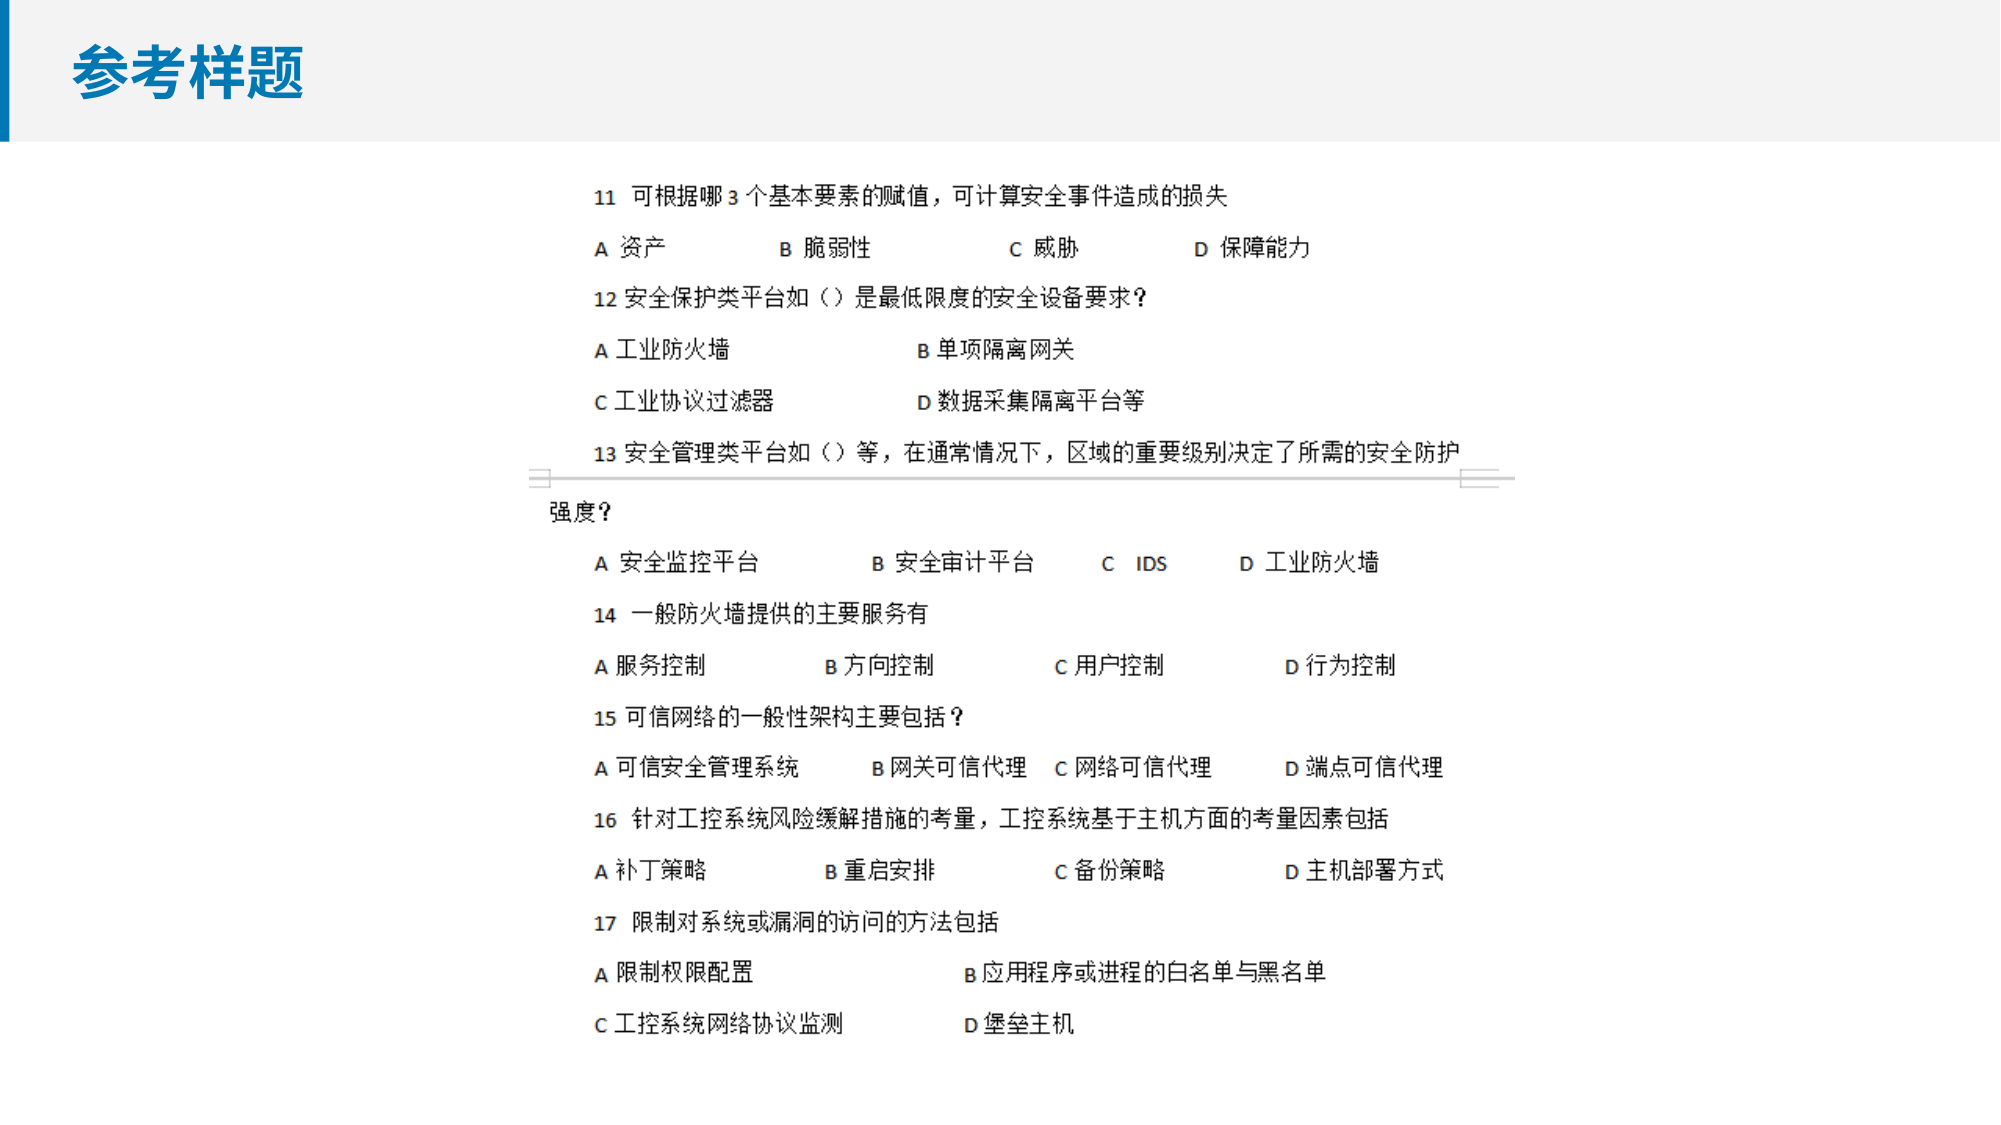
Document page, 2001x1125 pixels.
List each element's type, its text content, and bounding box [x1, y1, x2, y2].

title 参考样题 [56, 26, 1589, 116]
text_box [85, 233, 1959, 1077]
picture [529, 169, 1515, 1042]
